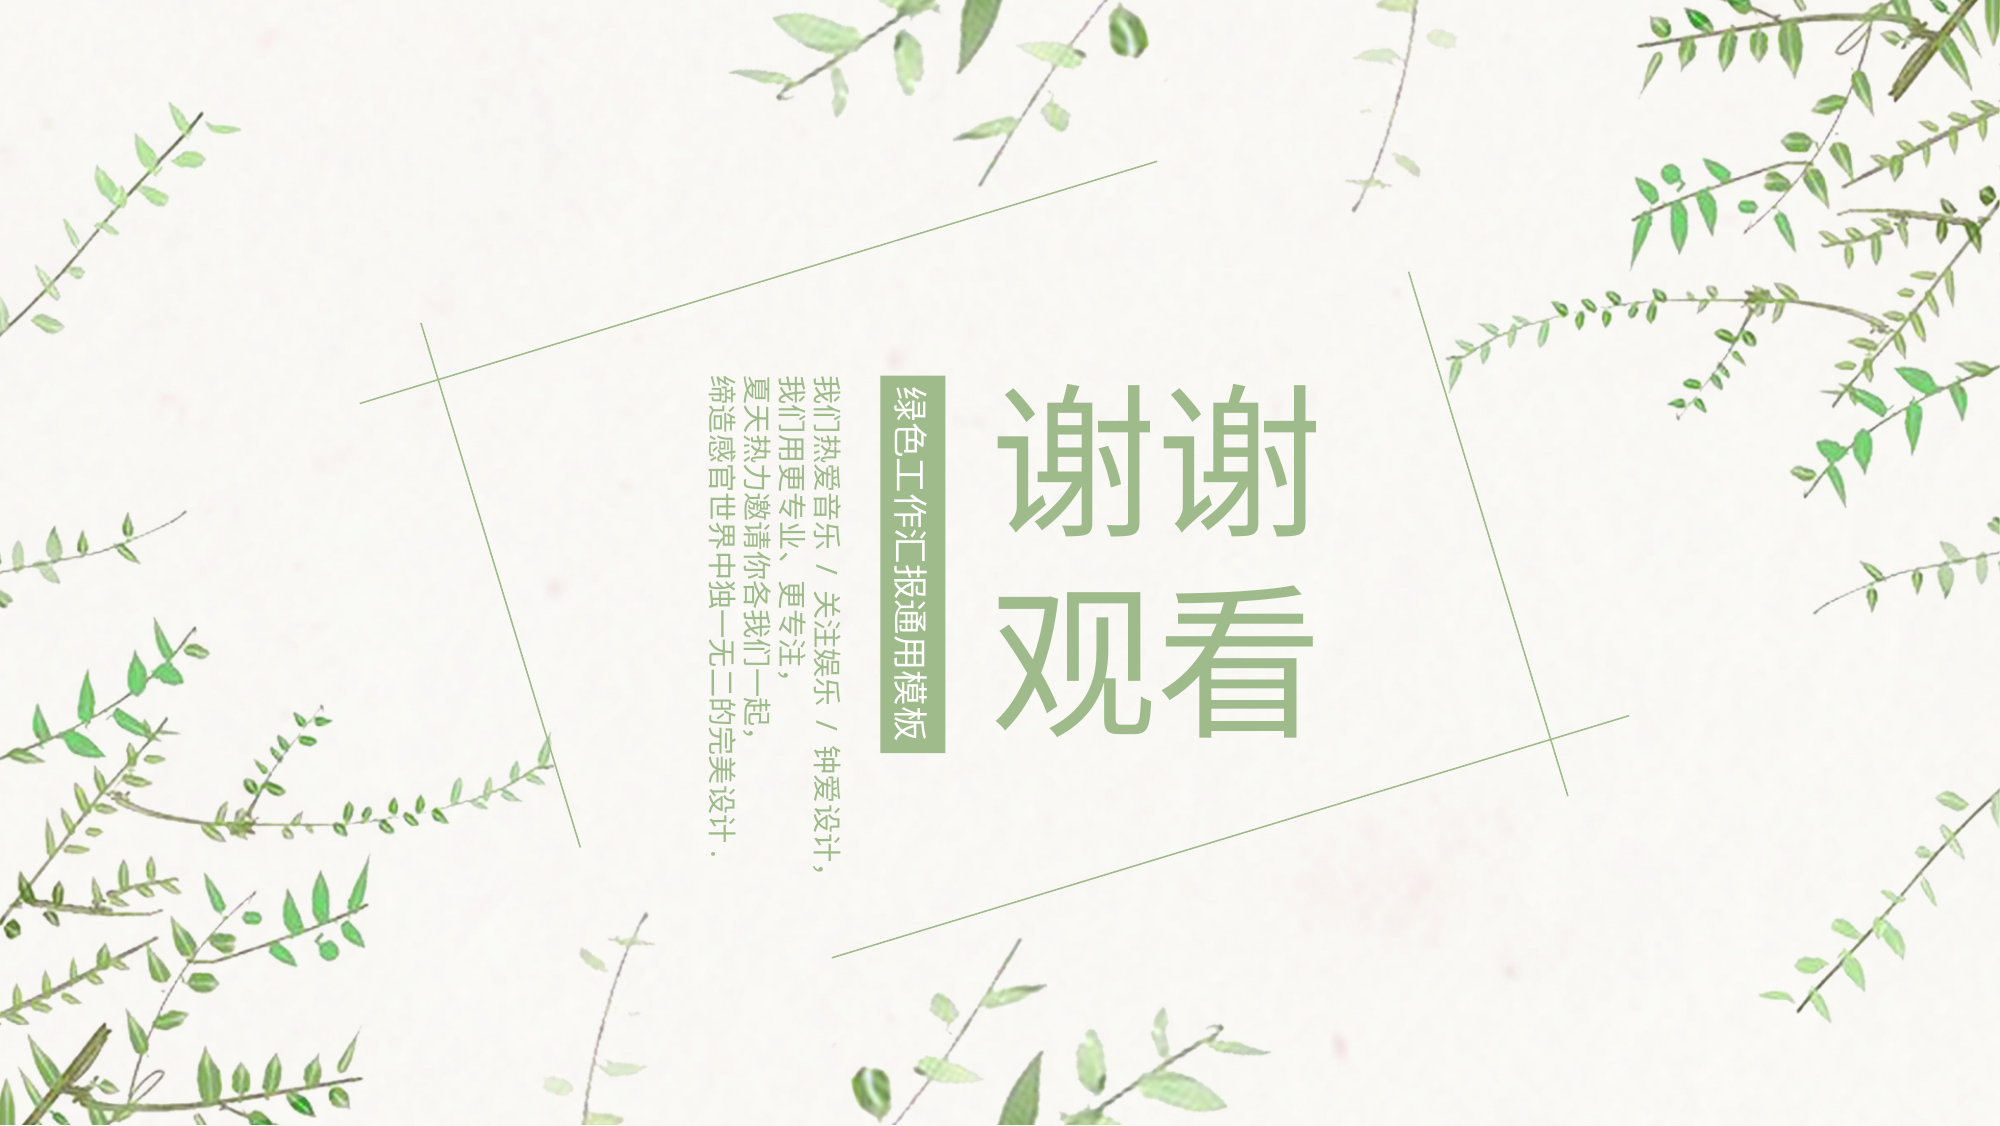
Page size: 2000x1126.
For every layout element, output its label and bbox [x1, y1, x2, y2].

picture [0, 0, 2000, 1126]
text_box [403, 213, 1238, 763]
text_box [751, 356, 1585, 906]
text_box [704, 771, 946, 1015]
